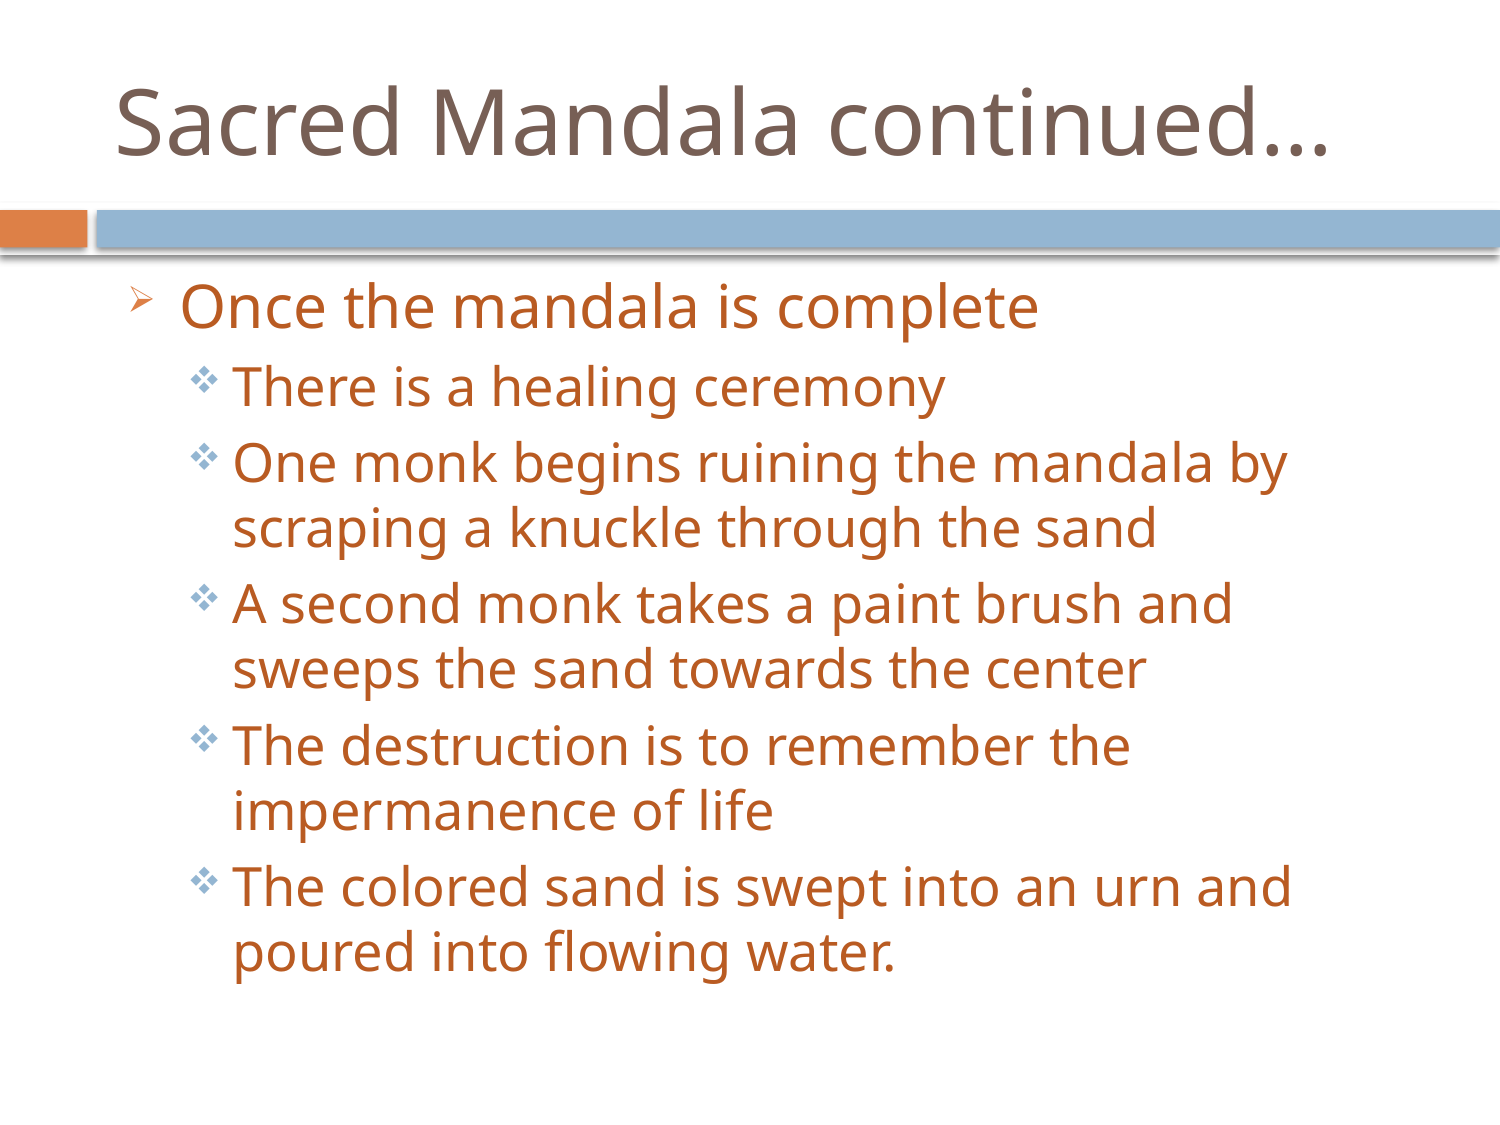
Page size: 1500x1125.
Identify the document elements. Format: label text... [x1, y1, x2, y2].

list Once the mandala is complete There is a healing ceremony One monk begins ruining the mandala by scraping a knuckle through the sand A second monk takes a paint brush and sweeps the sand towards the center The destruction is to remember the impermanence of life The colored sand is swept into an urn and poured into flowing water. [112, 260, 1433, 1011]
title Sacred Mandala continued… [99, 37, 1438, 200]
